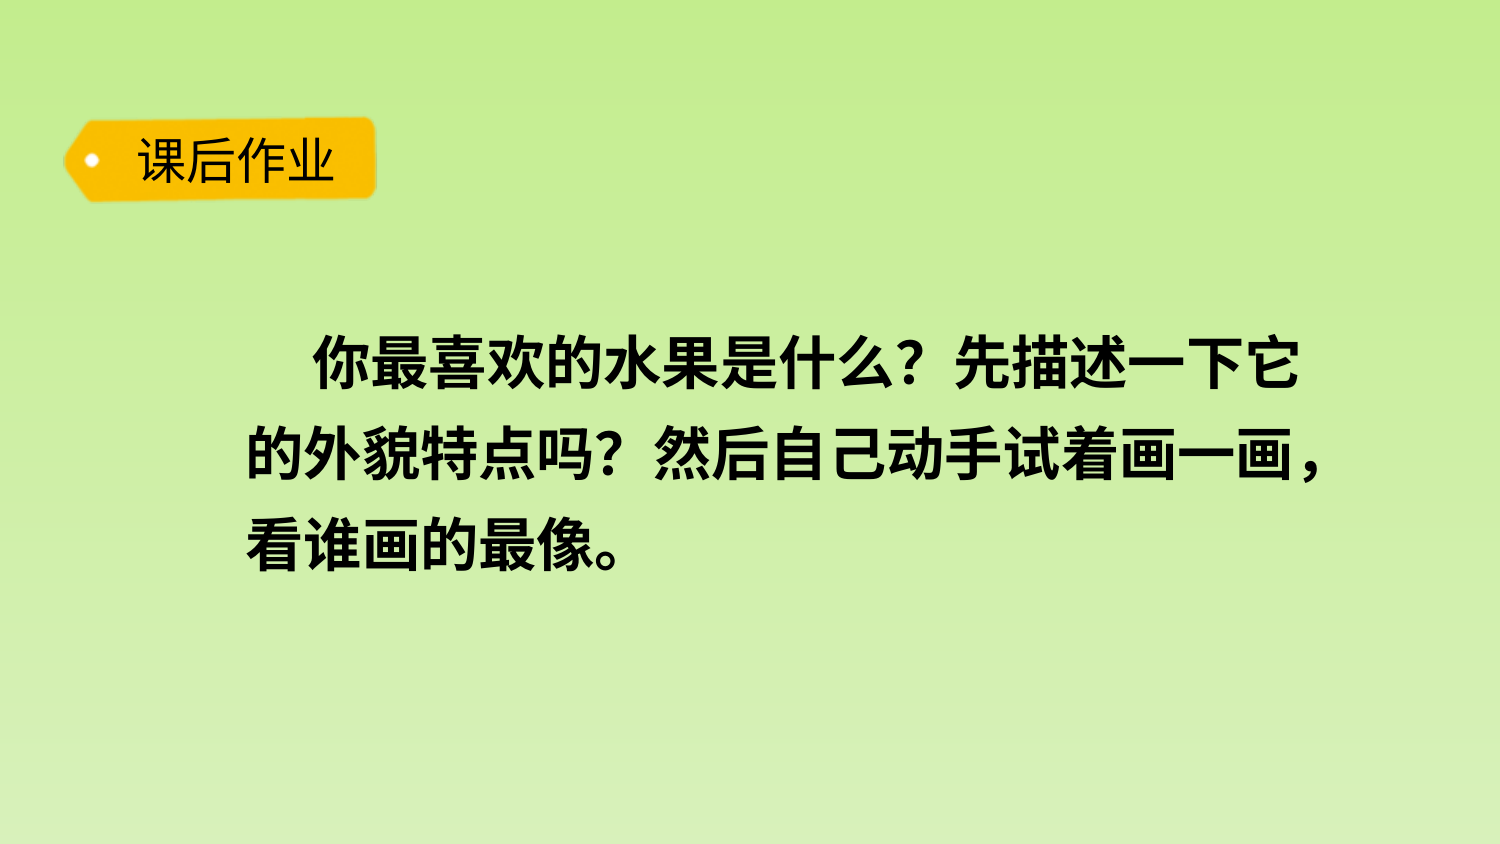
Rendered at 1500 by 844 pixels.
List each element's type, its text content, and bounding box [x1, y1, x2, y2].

picture [49, 112, 388, 208]
text_box 你最喜欢的水果是什么？先描述一下它的外貌特点吗？然后自己动手试着画一画，看谁画的最像。 [230, 297, 1323, 586]
